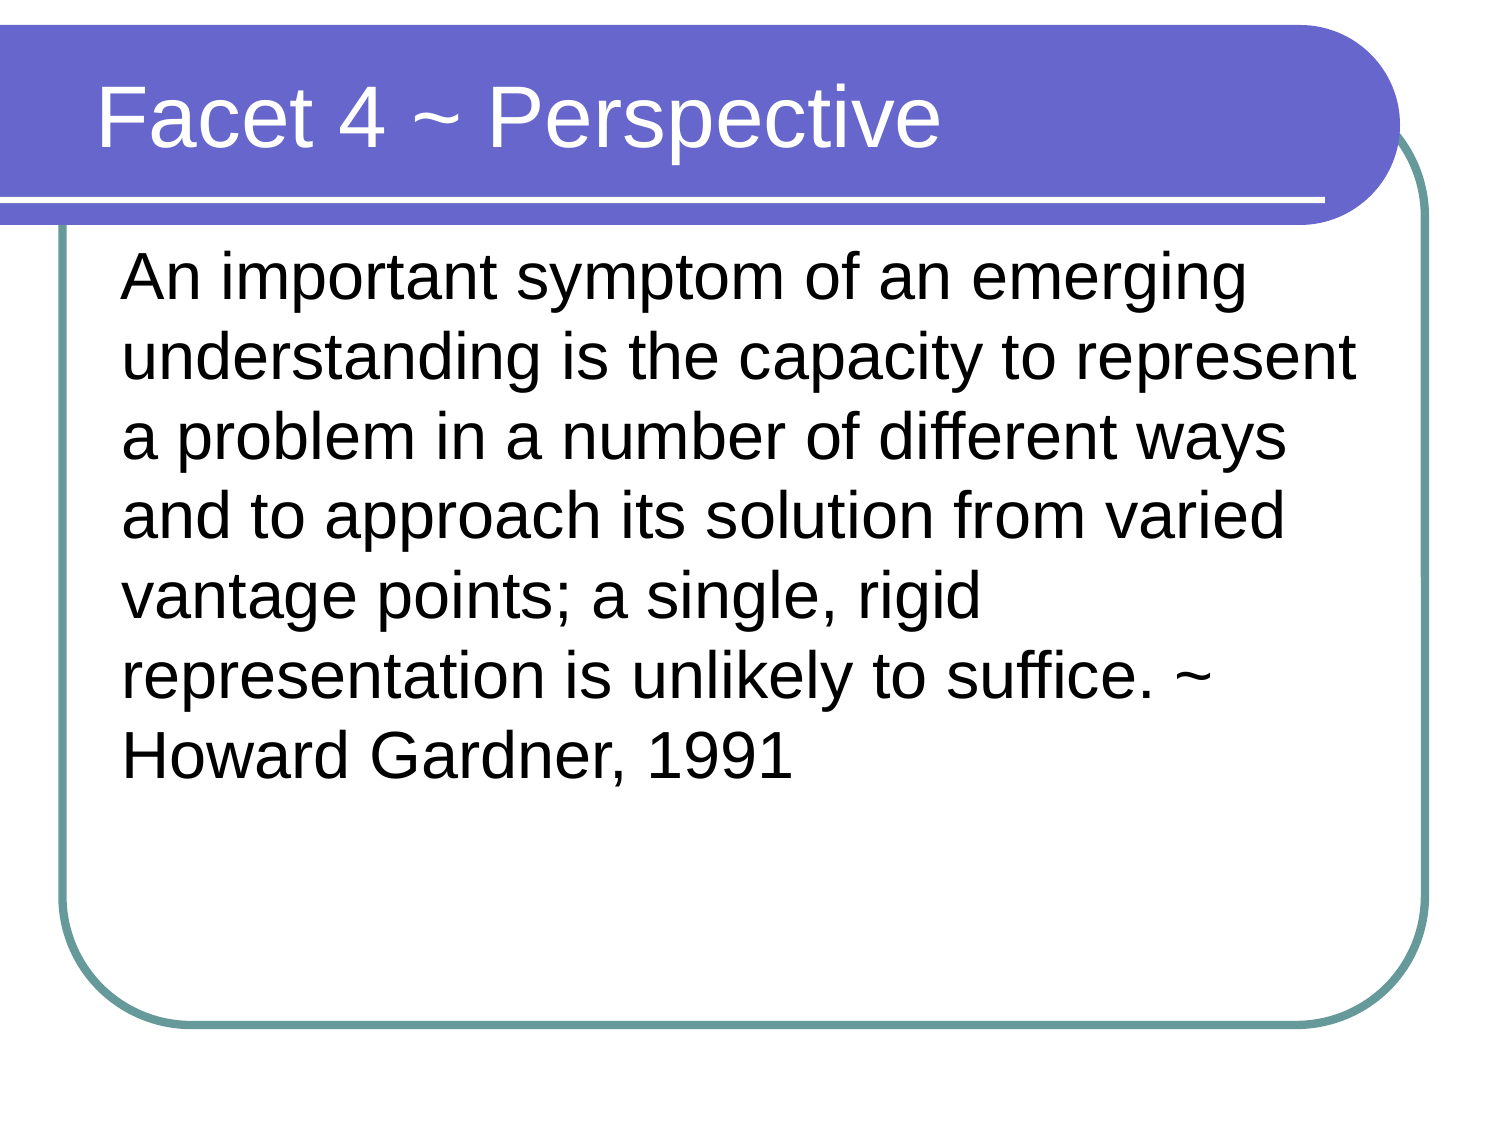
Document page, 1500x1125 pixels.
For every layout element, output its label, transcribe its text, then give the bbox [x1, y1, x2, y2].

list An important symptom of an emerging understanding is the capacity to represent a problem in a number of different ways and to approach its solution from varied vantage points; a single, rigid representation is unlikely to suffice. ~ Howard Gardner, 1991 [49, 224, 1401, 988]
title Facet 4 ~ Perspective [31, 37, 1348, 188]
